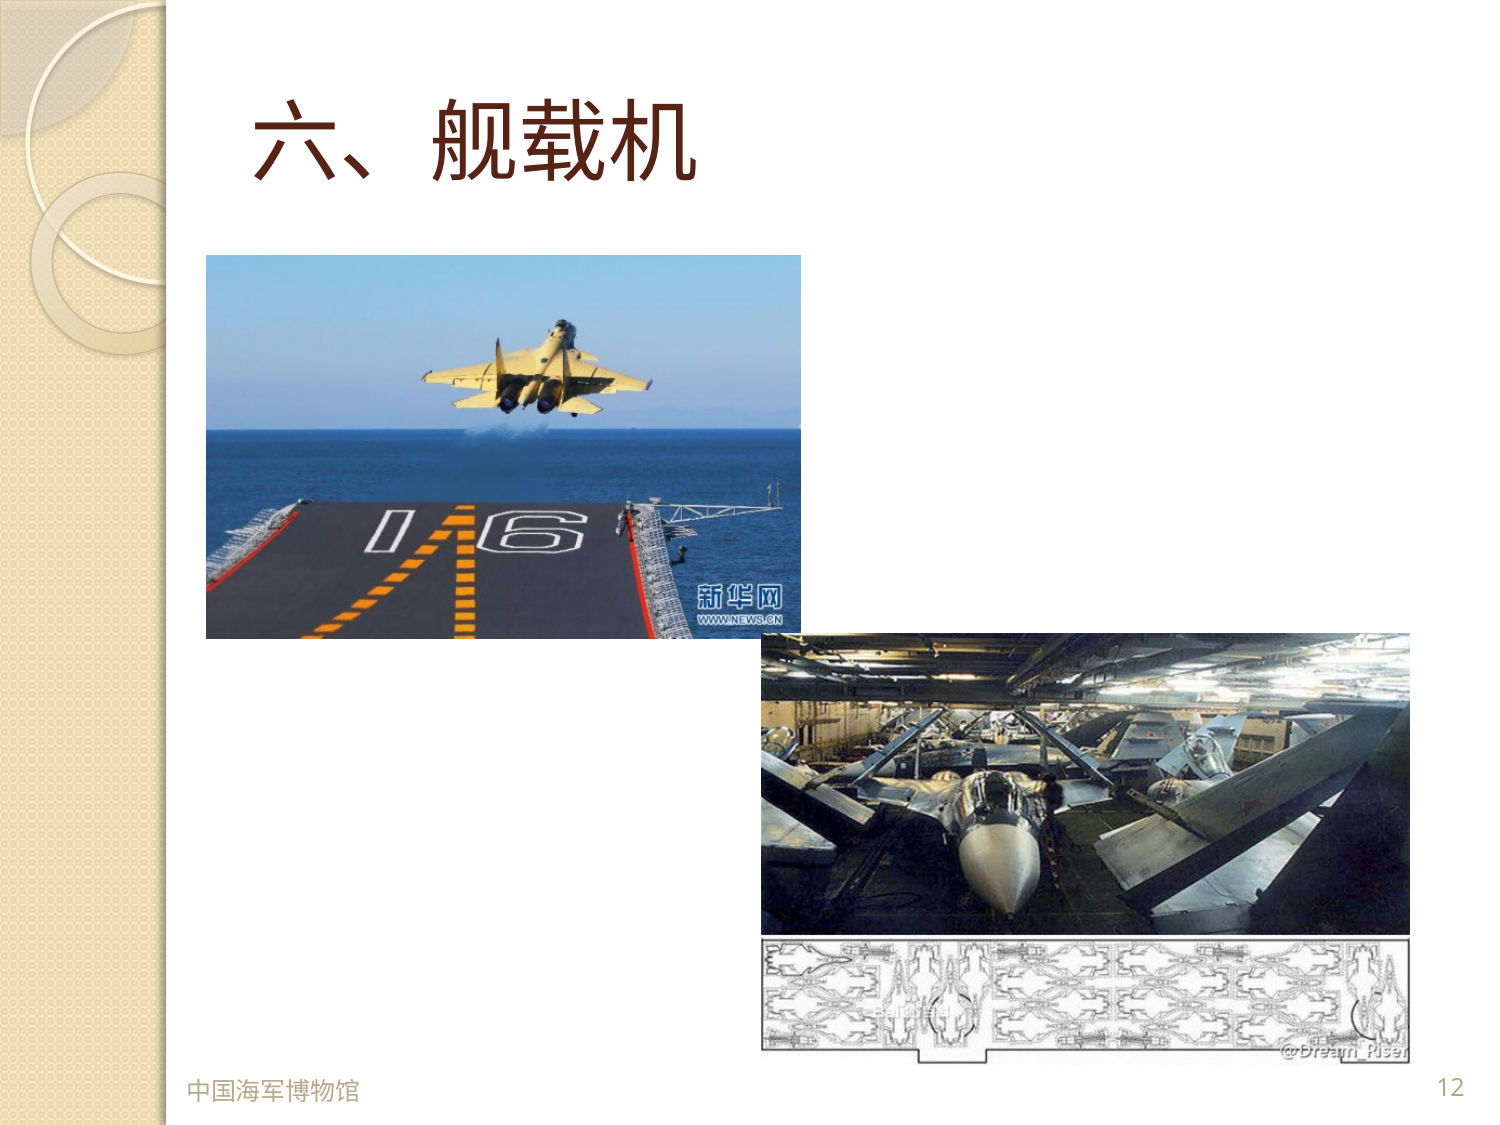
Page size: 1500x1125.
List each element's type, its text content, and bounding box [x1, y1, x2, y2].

picture [761, 633, 1410, 1066]
slide_number 12 [1413, 1034, 1488, 1113]
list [206, 255, 801, 639]
title 六、舰载机 [235, 45, 1466, 233]
footer 中国海军博物馆 [171, 1034, 621, 1113]
